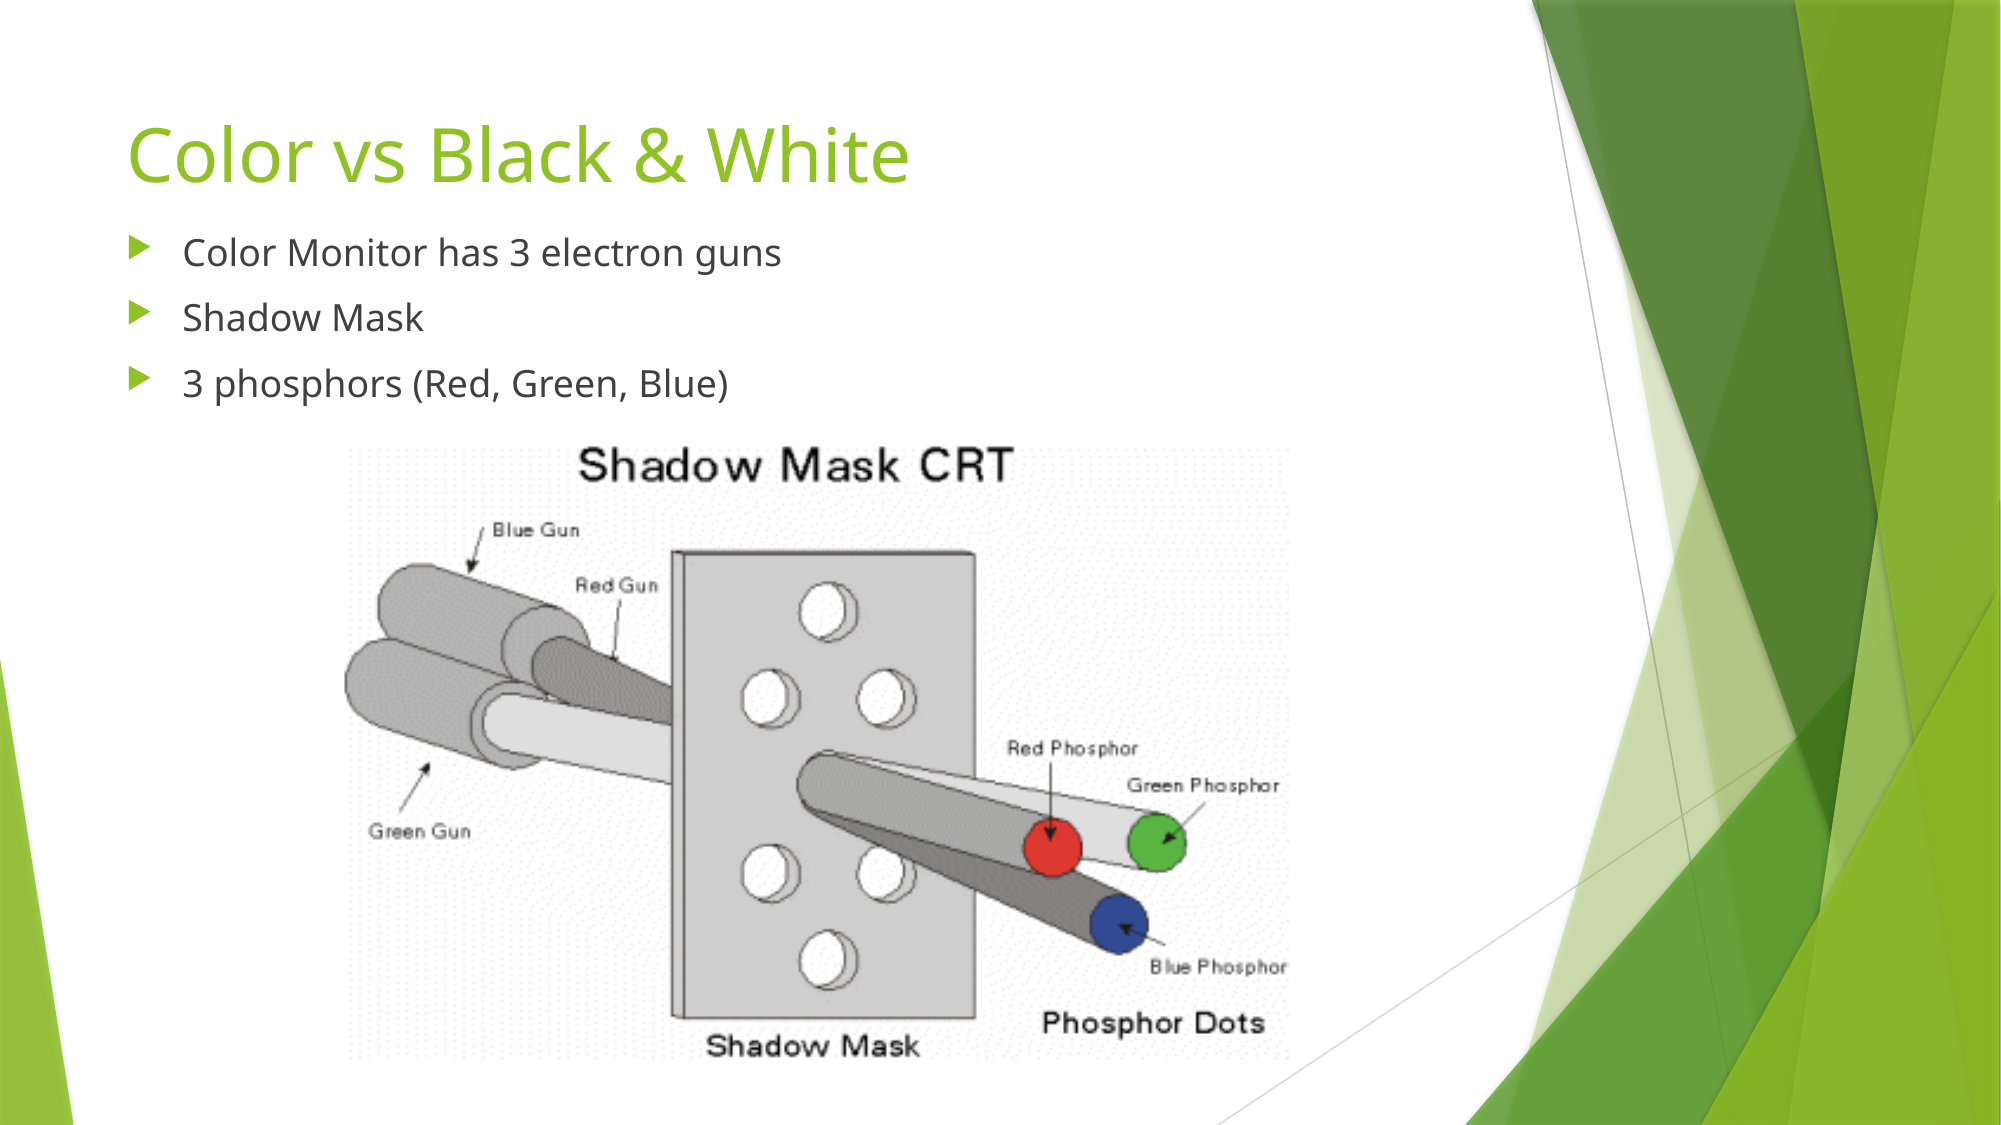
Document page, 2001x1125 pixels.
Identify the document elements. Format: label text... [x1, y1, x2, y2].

picture [343, 445, 1289, 1061]
title Color vs Black & White [111, 99, 1522, 221]
list Color Monitor has 3 electron guns Shadow Mask 3 phosphors (Red, Green, Blue) [111, 221, 1522, 858]
